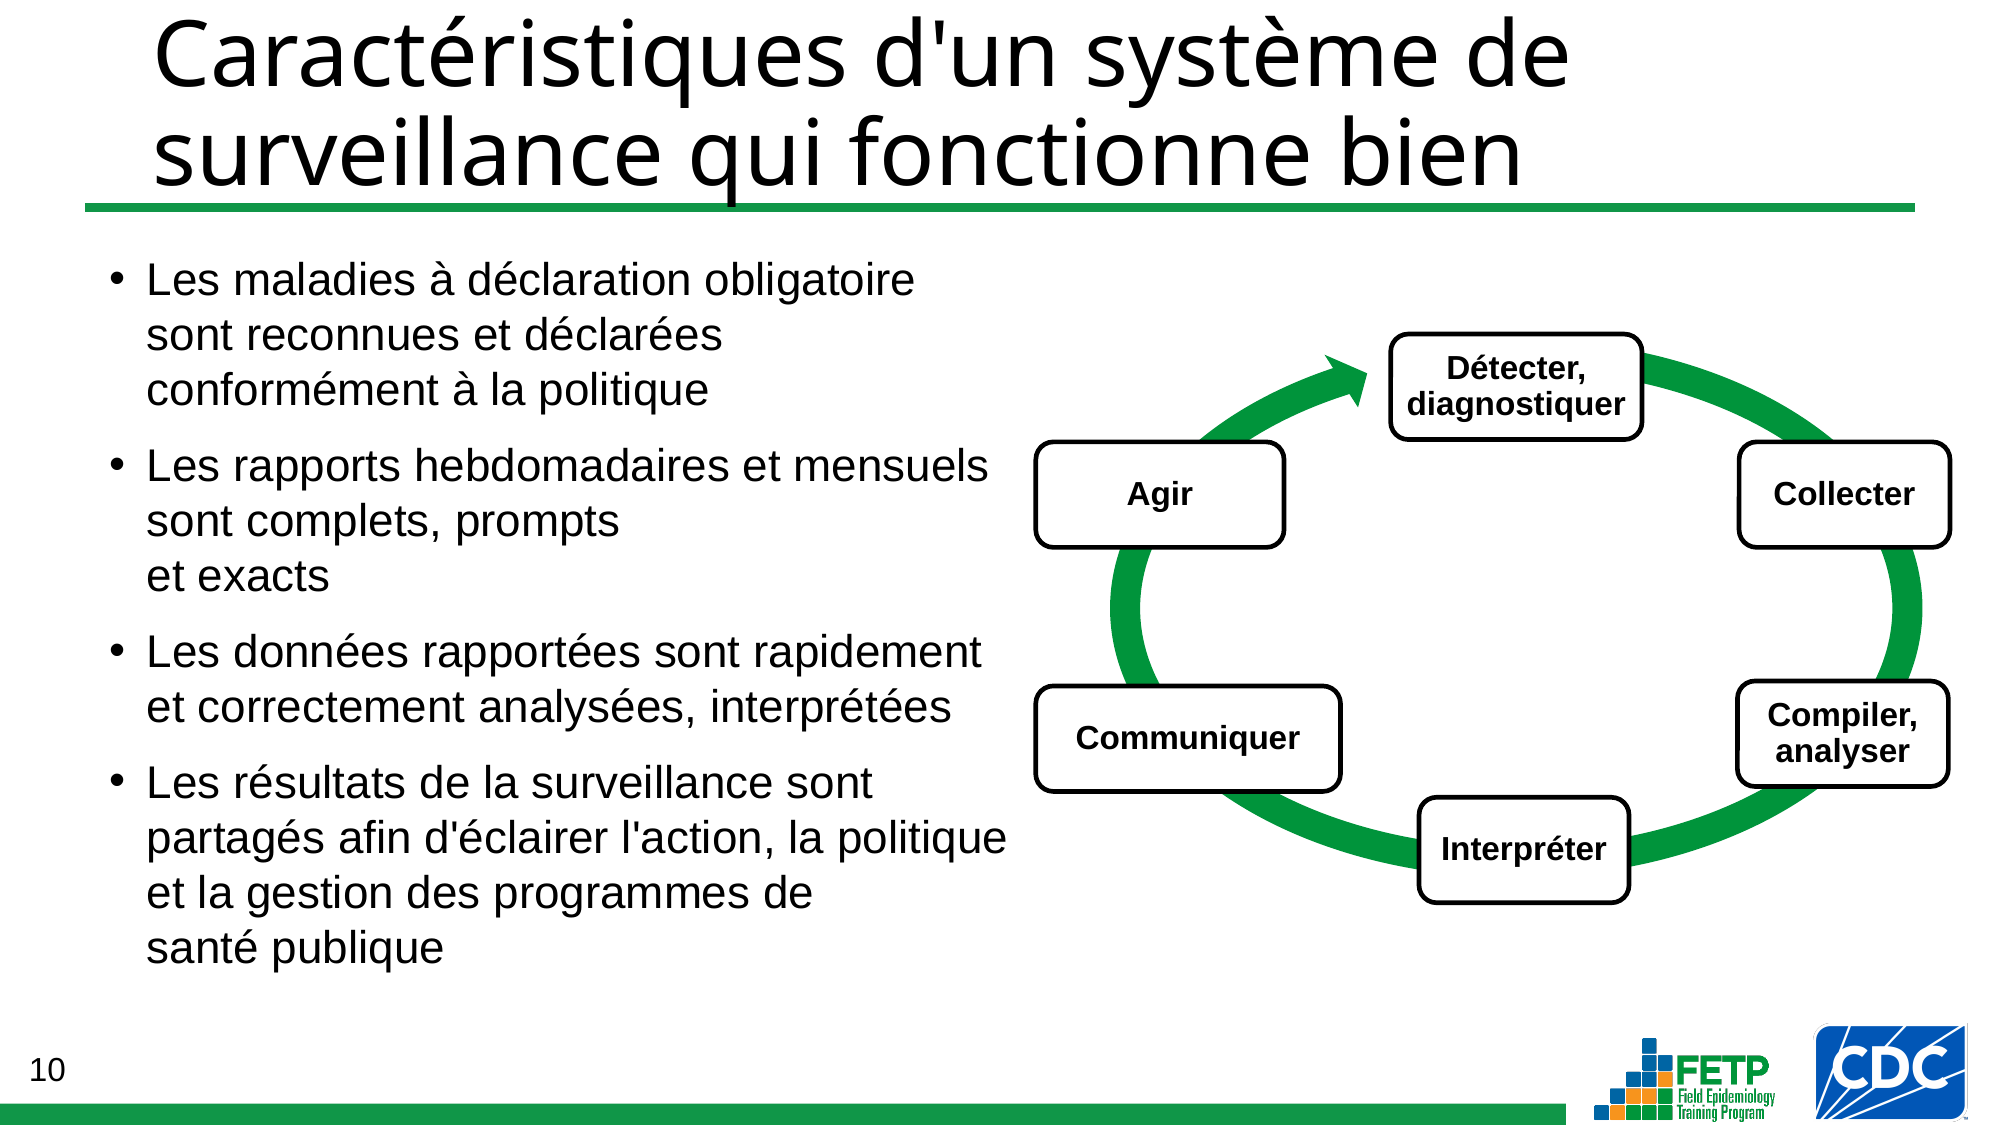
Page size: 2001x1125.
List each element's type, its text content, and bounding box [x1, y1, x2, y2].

picture [1813, 1023, 1968, 1122]
picture [1594, 1038, 1775, 1122]
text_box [1035, 322, 1951, 903]
list Les maladies à déclaration obligatoire sont reconnues et déclarées conformément à la politique Les rapports hebdomadaires et mensuels sont complets, prompts et exacts Les données rapportées sont rapidement et correctement analysées, interprétées Les résultats de la surveillance sont partagés afin d'éclairer l'action, la politique et la gestion des programmes de santé publique [94, 242, 1025, 1004]
title Caractéristiques d'un système de surveillance qui fonctionne bien [137, 0, 1863, 207]
